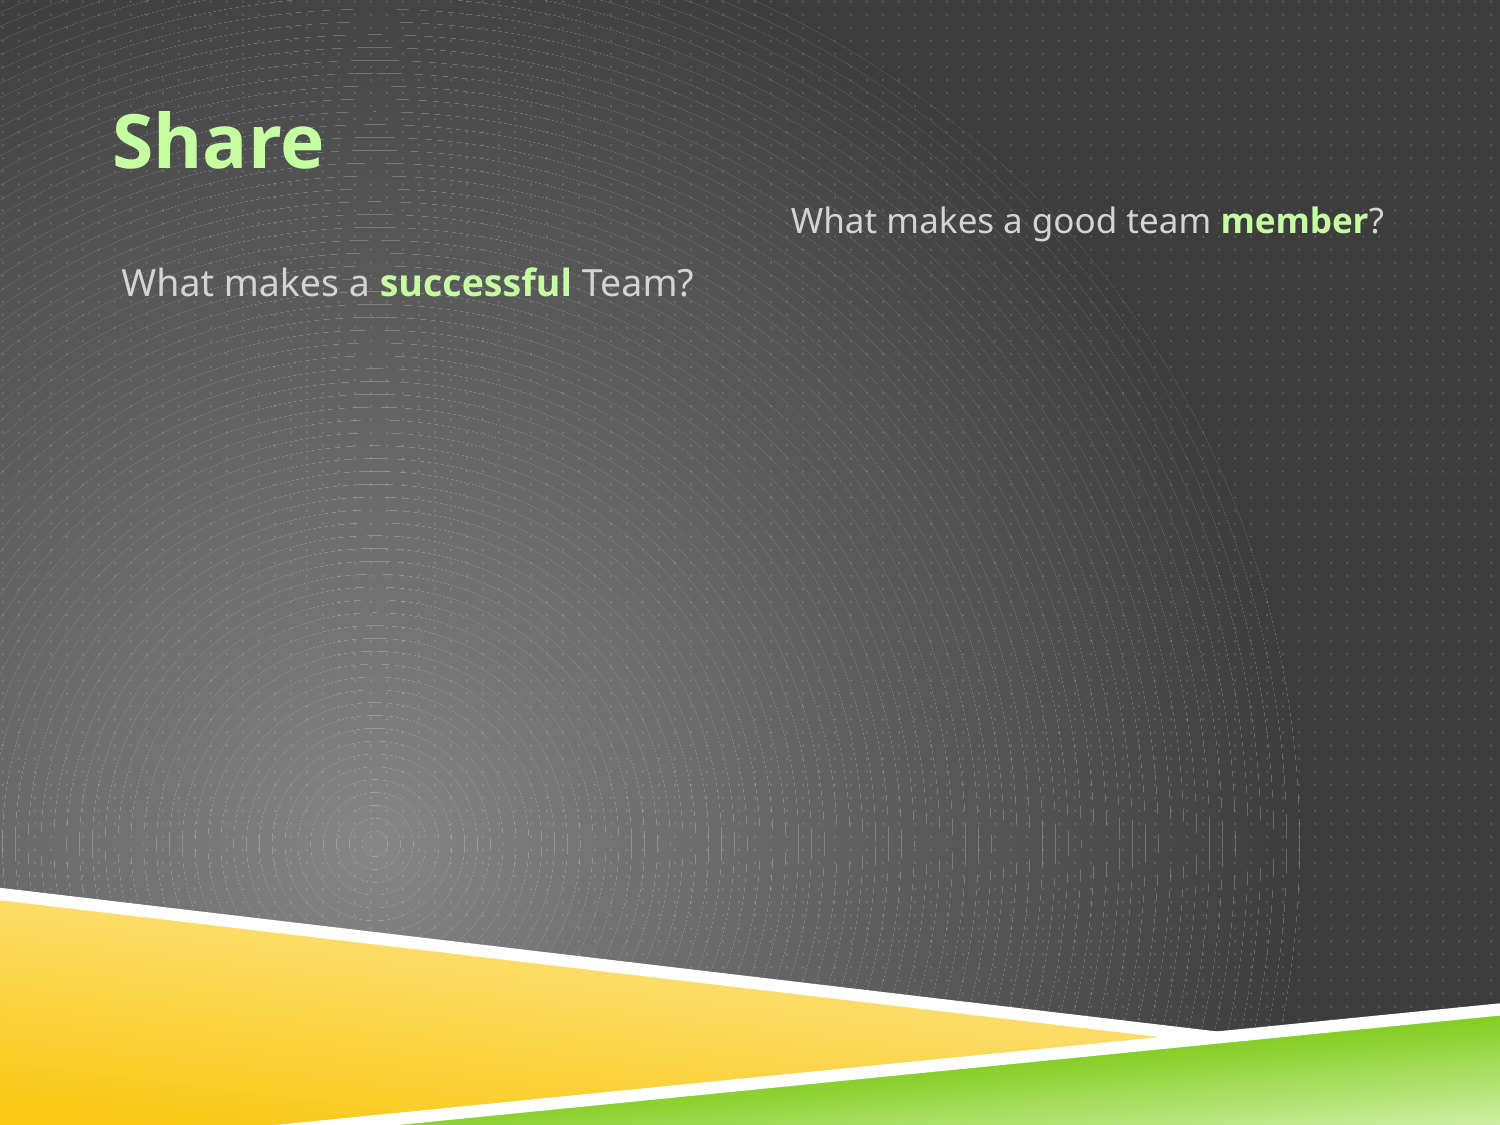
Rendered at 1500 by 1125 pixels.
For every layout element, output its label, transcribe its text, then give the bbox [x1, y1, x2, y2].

title Share [112, 45, 1388, 233]
list What makes a good team member? [787, 187, 1388, 249]
list What makes a successful Team? [112, 251, 713, 313]
